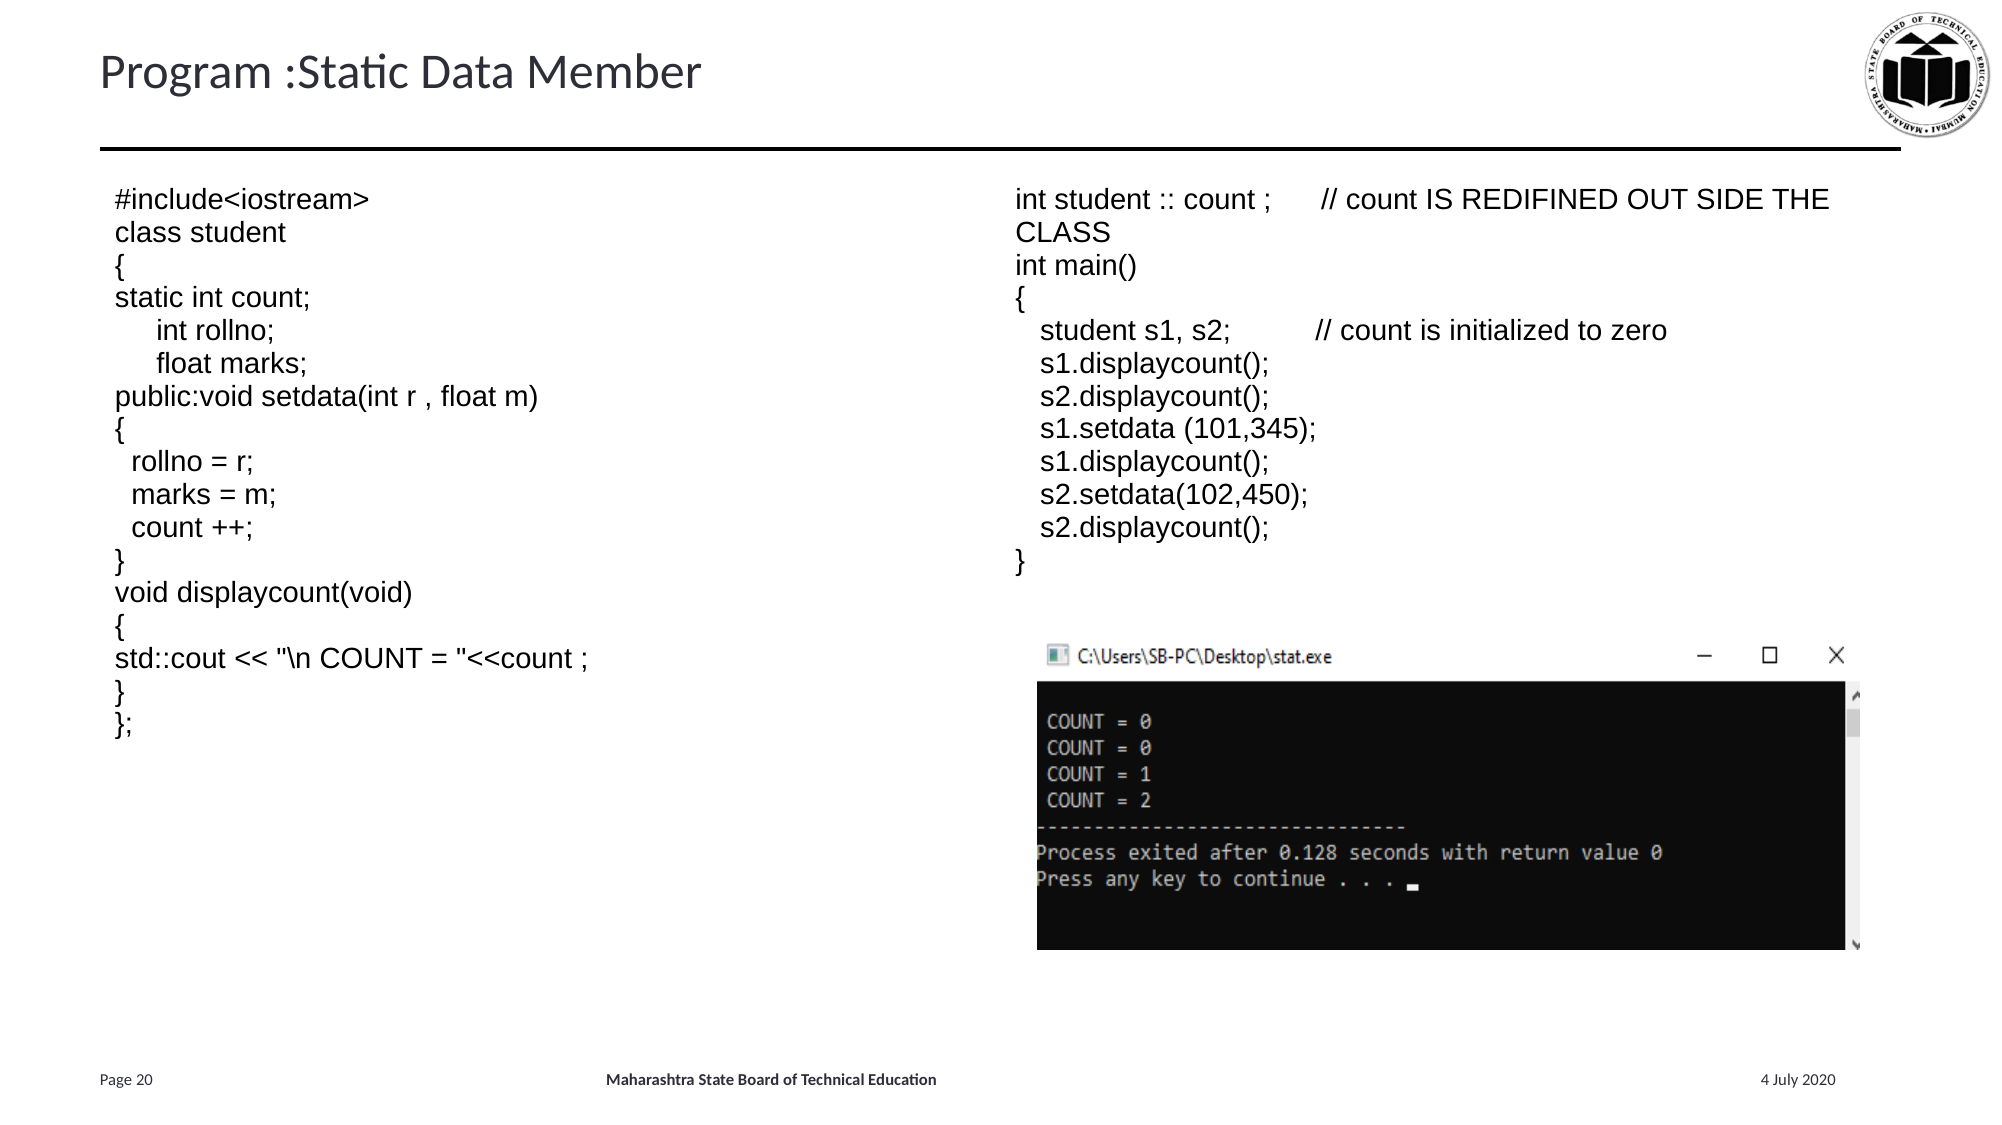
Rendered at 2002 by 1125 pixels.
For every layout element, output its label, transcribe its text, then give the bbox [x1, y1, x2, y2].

table_header #include<iostream> class student { static int count; int rollno; float marks; public:void setdata(int r , float m) { rollno = r; marks = m; count ++; } void displaycount(void) { std::cout << "\n COUNT = "<<count ; } }; [100, 175, 1000, 998]
picture [1852, 0, 2001, 149]
table_header int student :: count ; // count IS REDIFINED OUT SIDE THE CLASS int main() { student s1, s2; // count is initialized to zero s1.displaycount(); s2.displaycount(); s1.setdata (101,345); s1.displaycount(); s2.setdata(102,450); s2.displaycount(); } [1000, 175, 1901, 998]
picture [1037, 638, 1860, 950]
title Program :Static Data Member [100, 48, 1901, 146]
